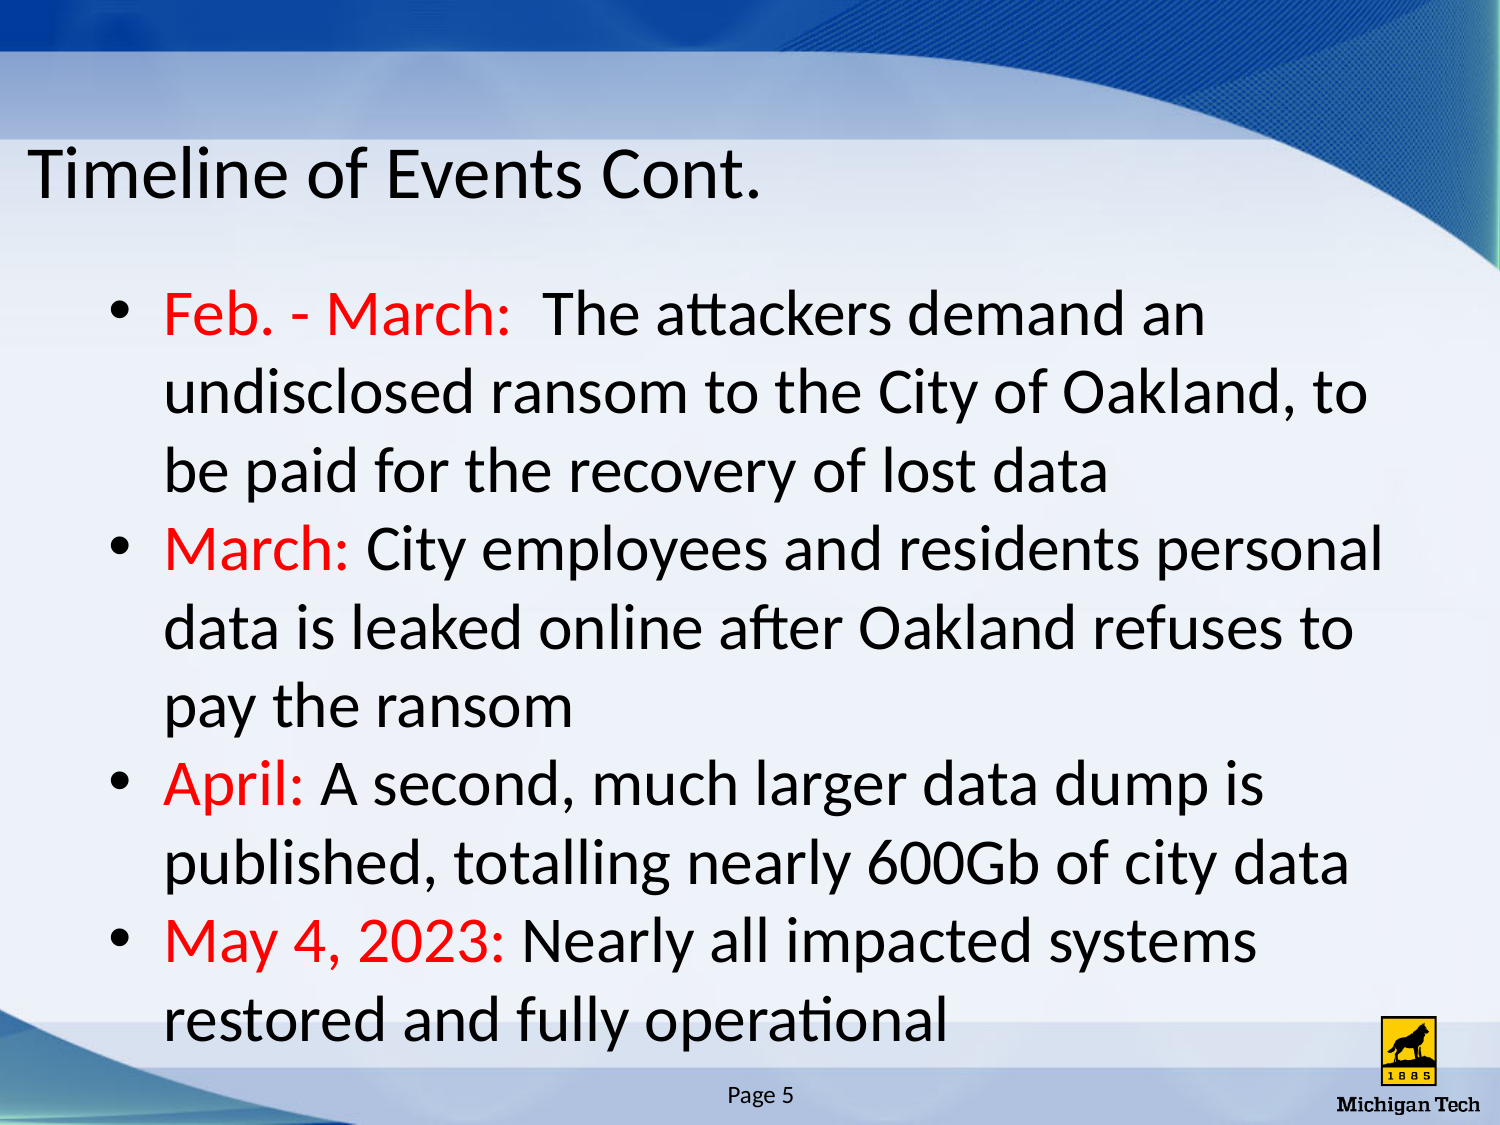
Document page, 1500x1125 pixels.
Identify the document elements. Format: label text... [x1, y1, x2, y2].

title Timeline of Events Cont. [12, 75, 1263, 263]
picture [0, 0, 1500, 1125]
list Feb. - March: The attackers demand an undisclosed ransom to the City of Oakland, to be paid for the recovery of lost data March: City employees and residents personal data is leaked online after Oakland refuses to pay the ransom April: A second, much larger data dump is published, totalling nearly 600Gb of city data May 4, 2023: Nearly all impacted systems restored and fully operational [75, 262, 1425, 1063]
